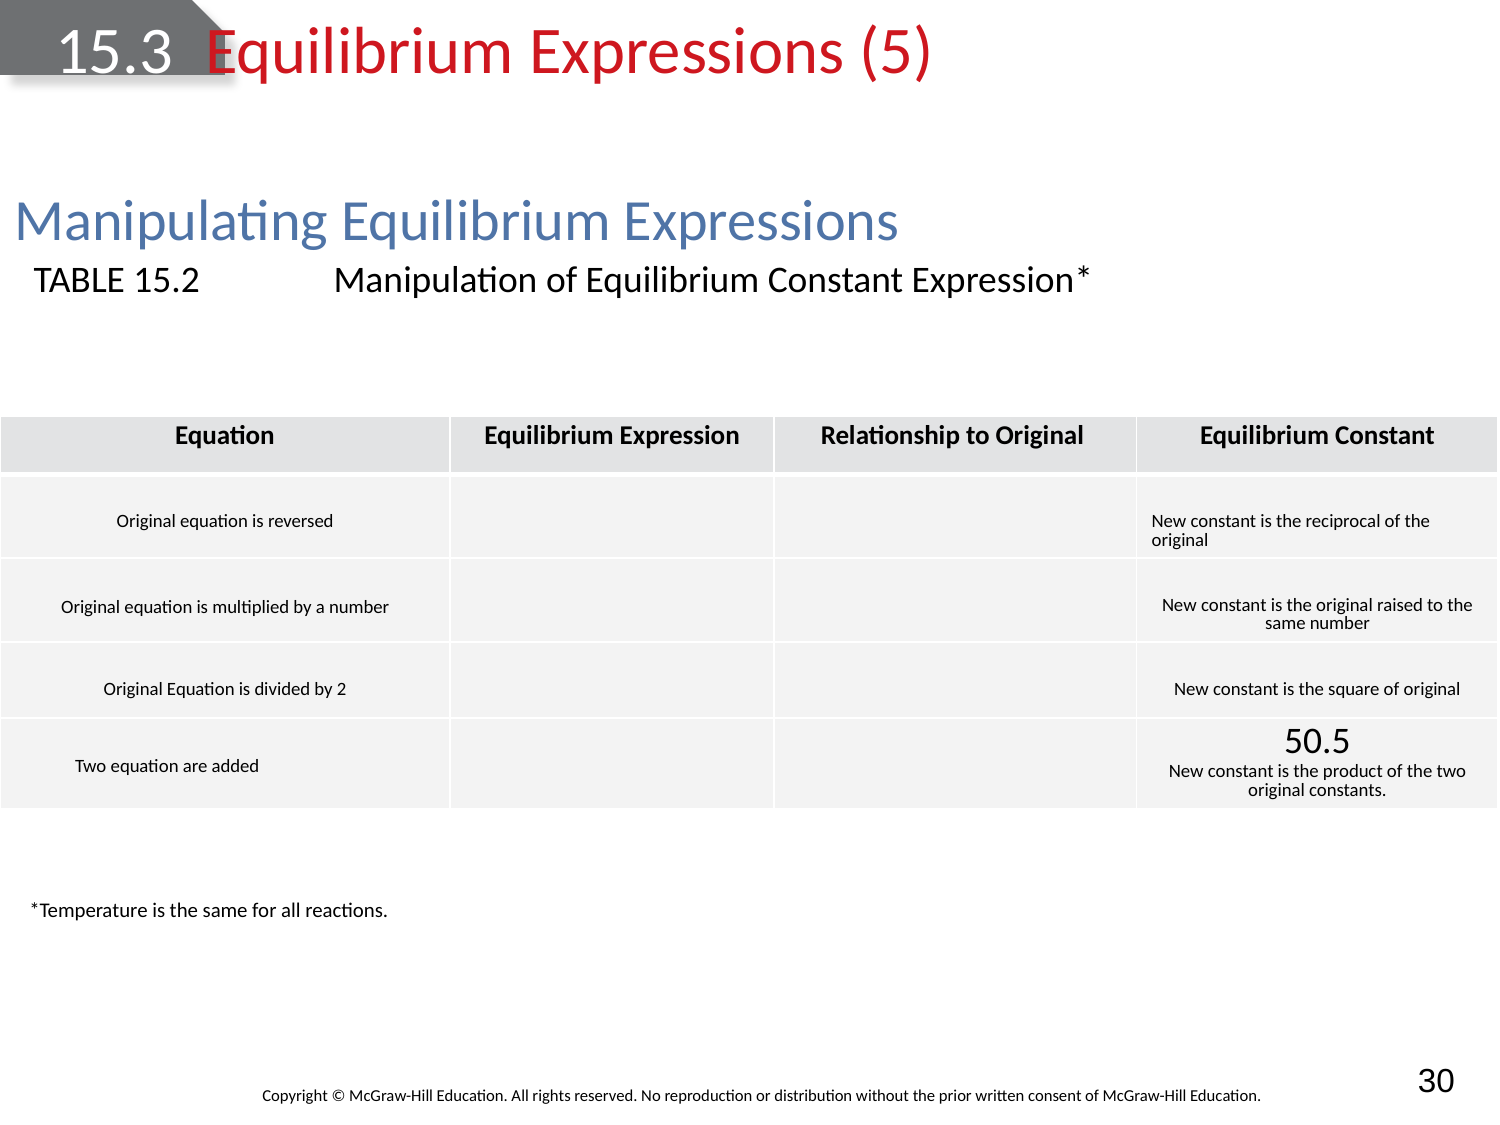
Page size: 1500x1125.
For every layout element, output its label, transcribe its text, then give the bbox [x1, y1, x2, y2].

title 15.3 Equilibrium Expressions (5) [3, 0, 1488, 98]
list Manipulating Equilibrium Expressions [0, 174, 1497, 275]
list *Temperature is the same for all reactions. [14, 889, 690, 928]
list TABLE 15.2 Manipulation of Equilibrium Constant Expression* [18, 247, 1194, 321]
